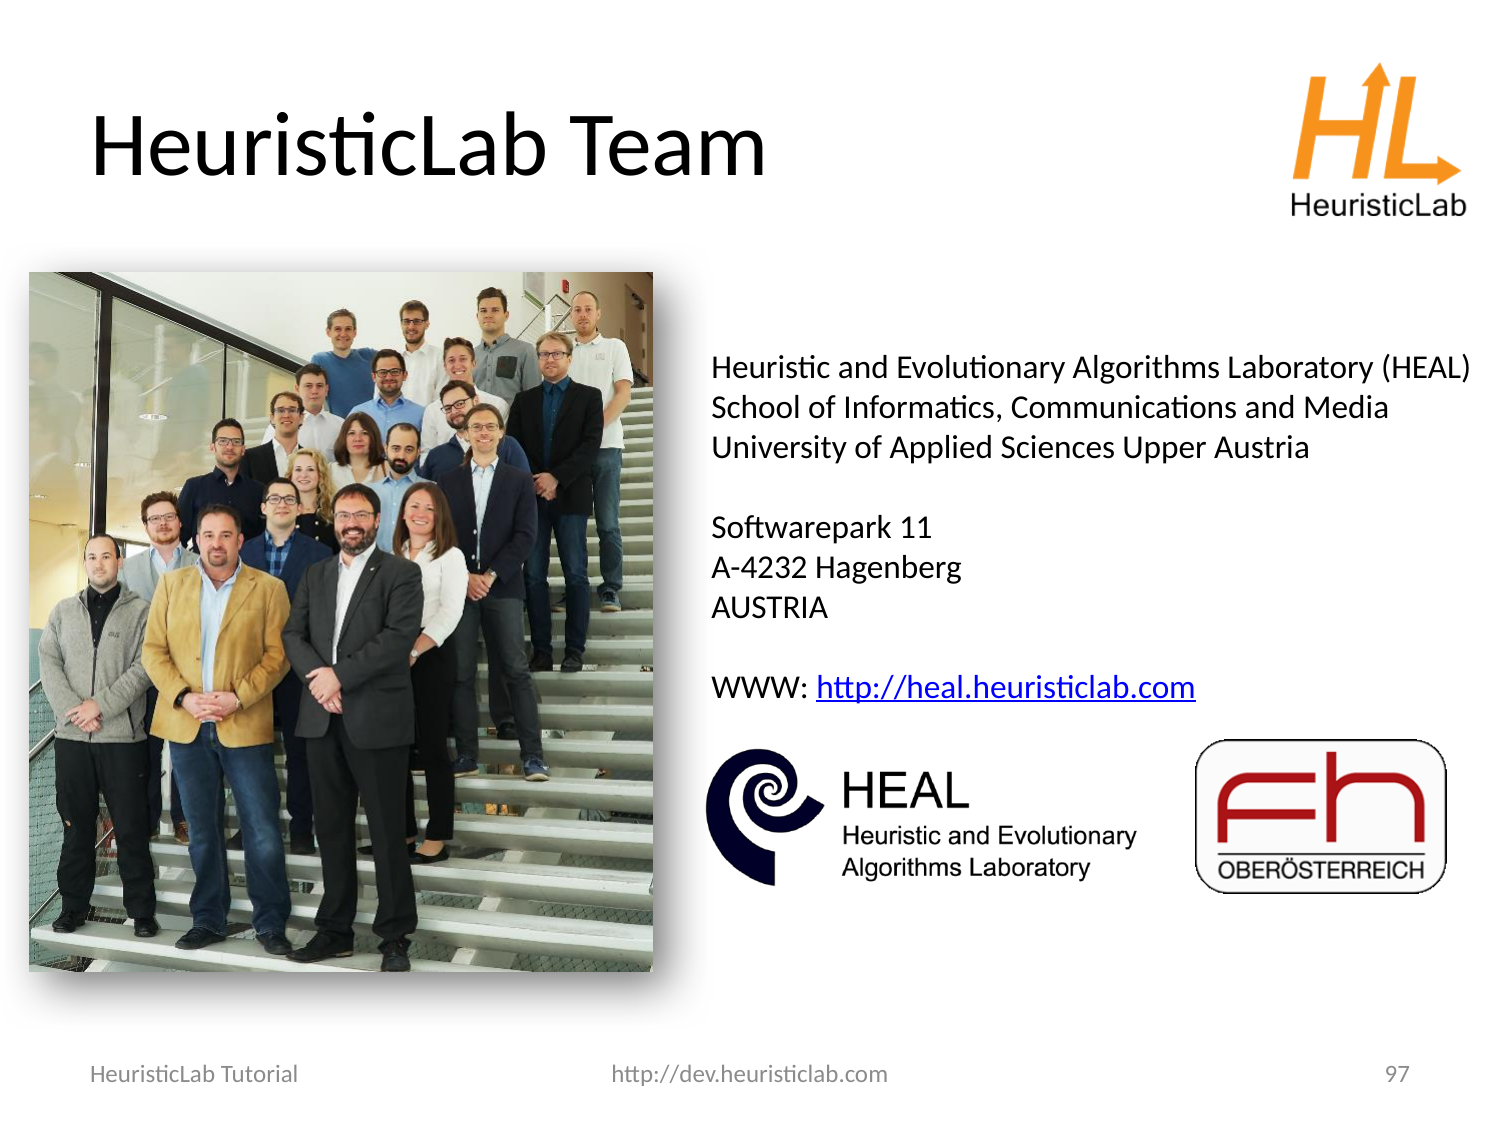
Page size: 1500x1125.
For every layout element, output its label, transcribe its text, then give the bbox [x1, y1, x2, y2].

picture [1281, 27, 1474, 244]
title HeuristicLab Team [75, 45, 1282, 233]
text_box Heuristic and Evolutionary Algorithms Laboratory (HEAL) School of Informatics, Communications and Media University of Applied Sciences Upper Austria Softwarepark 11 A-4232 Hagenberg AUSTRIA WWW: http://heal.heuristiclab.com [696, 338, 1500, 713]
slide_number 97 [1074, 1042, 1425, 1103]
picture [1194, 739, 1448, 894]
footer http://dev.heuristiclab.com [512, 1042, 988, 1103]
picture [29, 272, 653, 972]
slide_number HeuristicLab Tutorial [75, 1042, 425, 1103]
picture [702, 745, 1141, 889]
